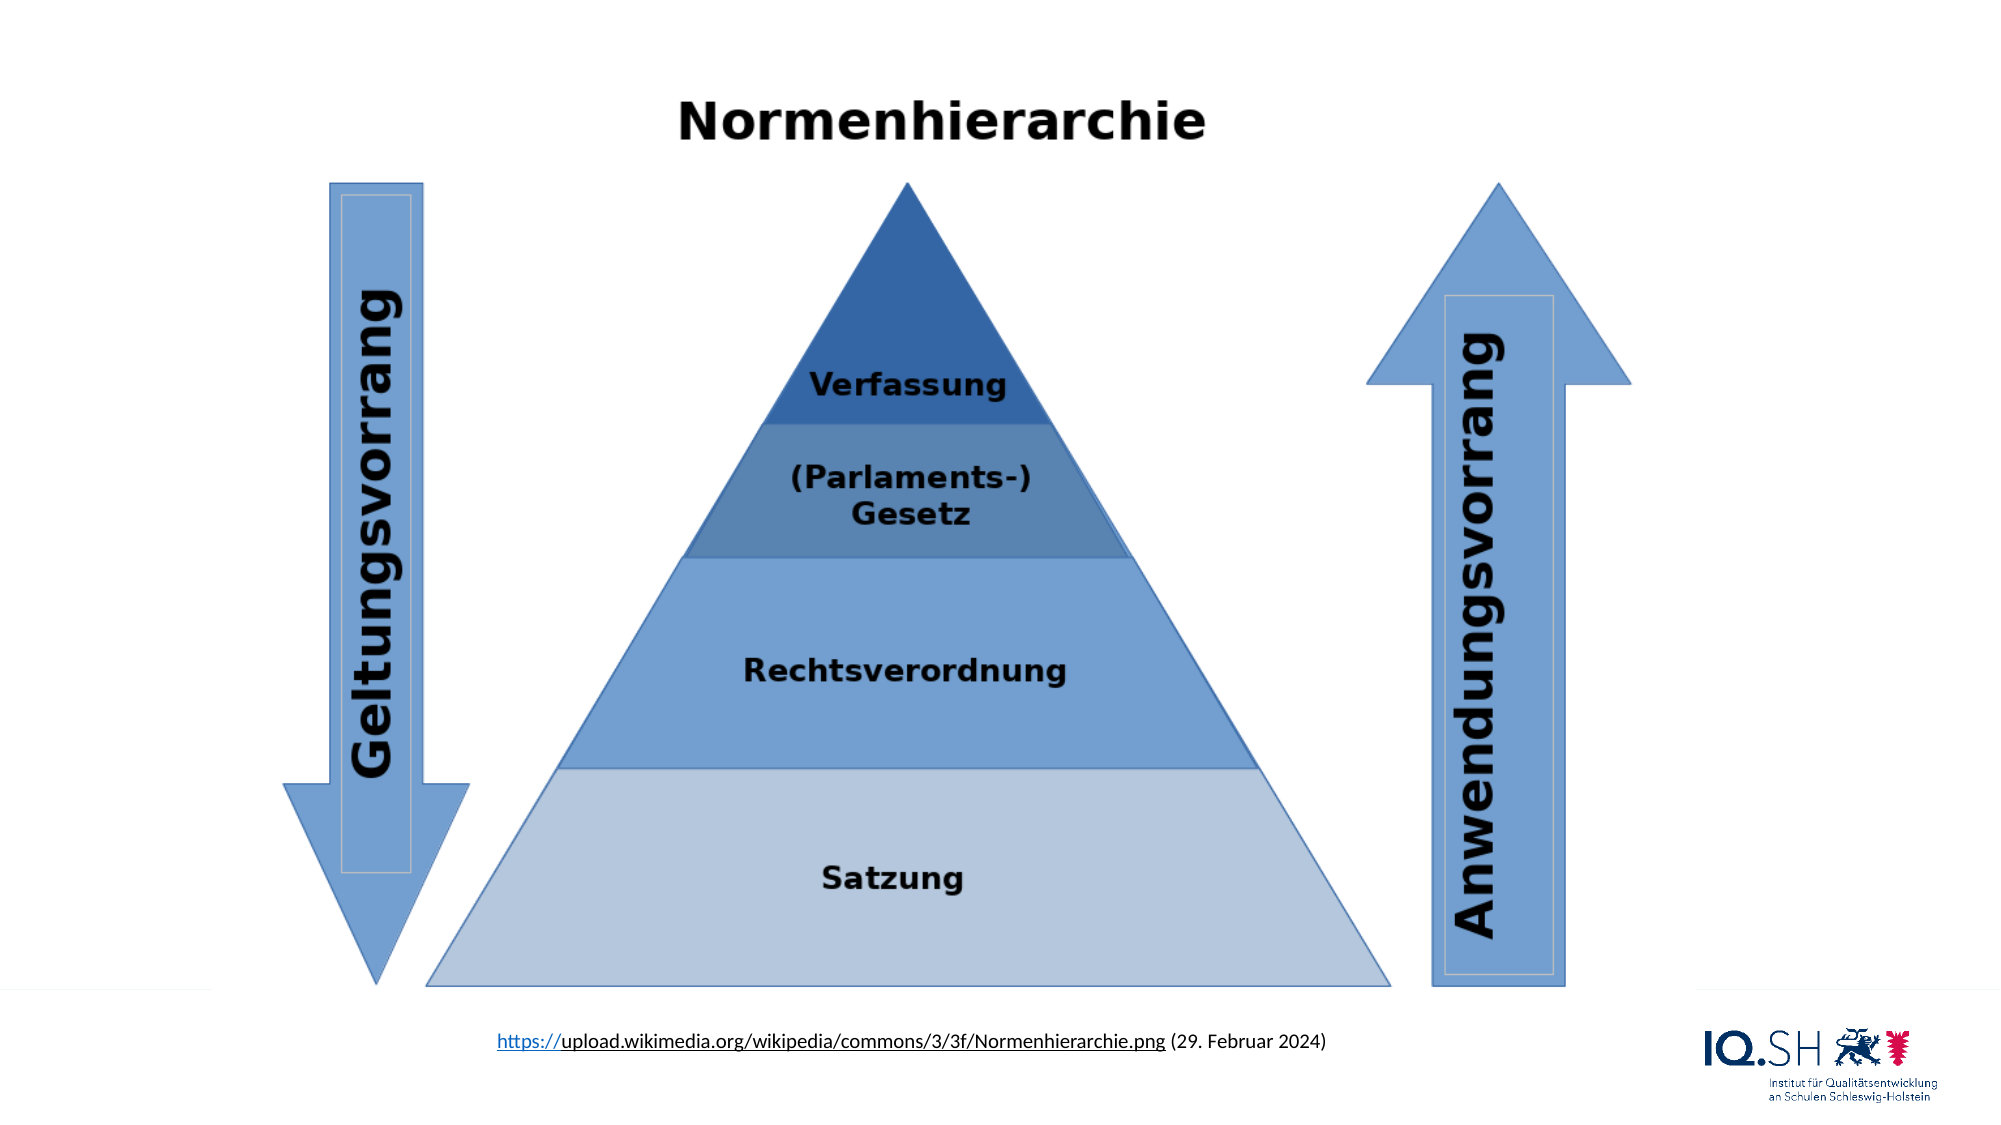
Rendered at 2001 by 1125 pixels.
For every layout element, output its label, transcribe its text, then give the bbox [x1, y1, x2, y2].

picture [1705, 1028, 1937, 1103]
picture [212, 30, 1695, 1021]
text_box https://upload.wikimedia.org/wikipedia/commons/3/3f/Normenhierarchie.png (29. Februar 2024) [482, 1020, 1851, 1061]
